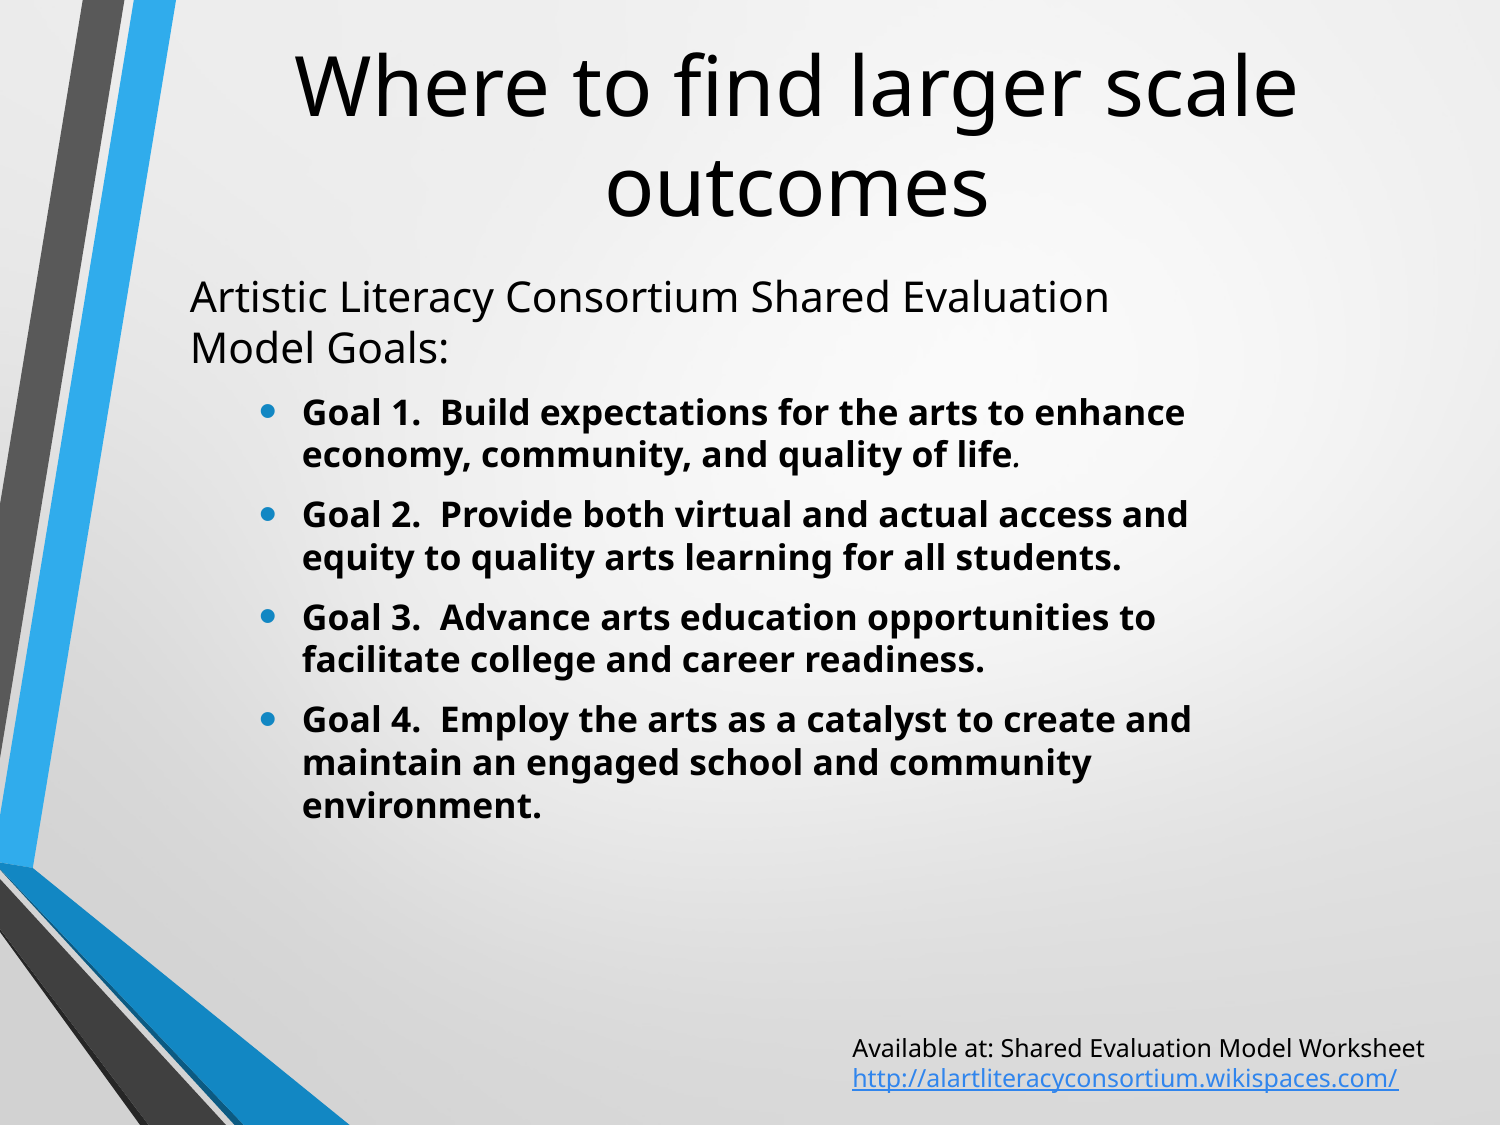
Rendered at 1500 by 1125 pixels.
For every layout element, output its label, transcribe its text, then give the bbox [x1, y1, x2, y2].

text_box Available at: Shared Evaluation Model Worksheet http://alartliteracyconsortium.wikispaces.com/ [837, 1025, 1500, 1104]
title Where to find larger scale outcomes [116, 24, 1479, 242]
list Artistic Literacy Consortium Shared Evaluation Model Goals: Goal 1. Build expectations for the arts to enhance economy, community, and quality of life. Goal 2. Provide both virtual and actual access and equity to quality arts learning for all students. Goal 3. Advance arts education opportunities to facilitate college and career readiness. Goal 4. Employ the arts as a catalyst to create and maintain an engaged school and community environment. [174, 262, 1217, 900]
